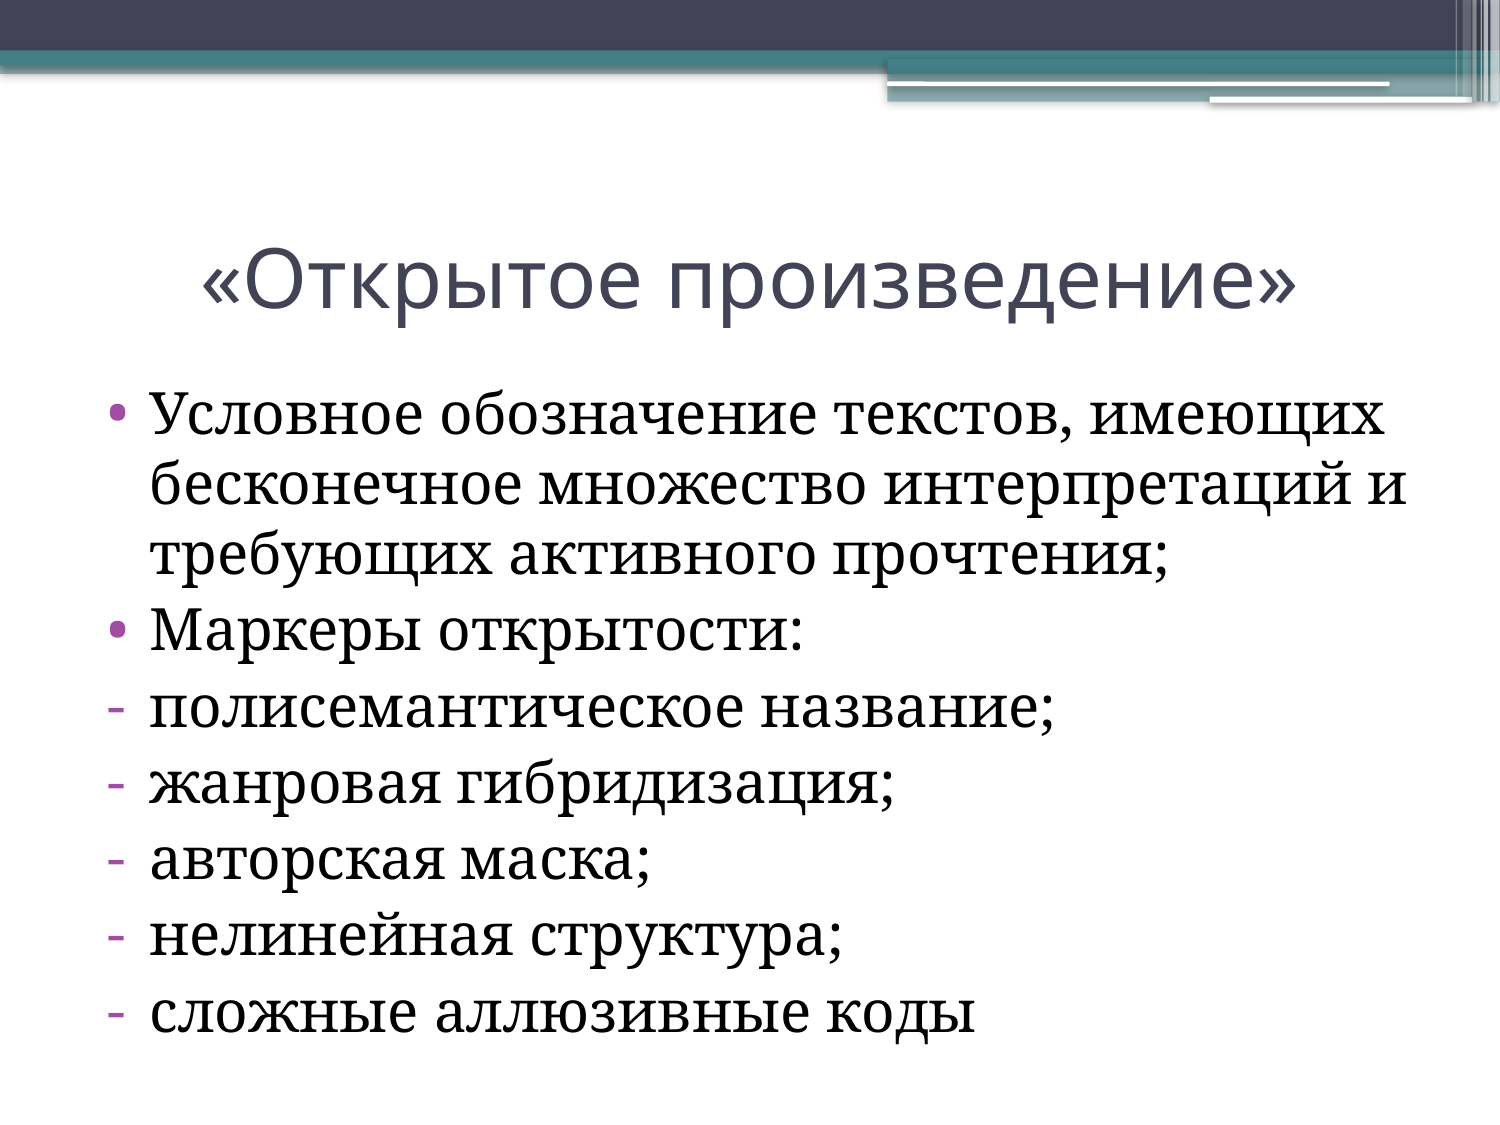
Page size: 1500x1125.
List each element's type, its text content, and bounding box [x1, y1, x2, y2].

list Условное обозначение текстов, имеющих бесконечное множество интерпретаций и требующих активного прочтения; Маркеры открытости: полисемантическое название; жанровая гибридизация; авторская маска; нелинейная структура; сложные аллюзивные коды [75, 368, 1425, 1079]
title «Открытое произведение» [75, 187, 1425, 363]
